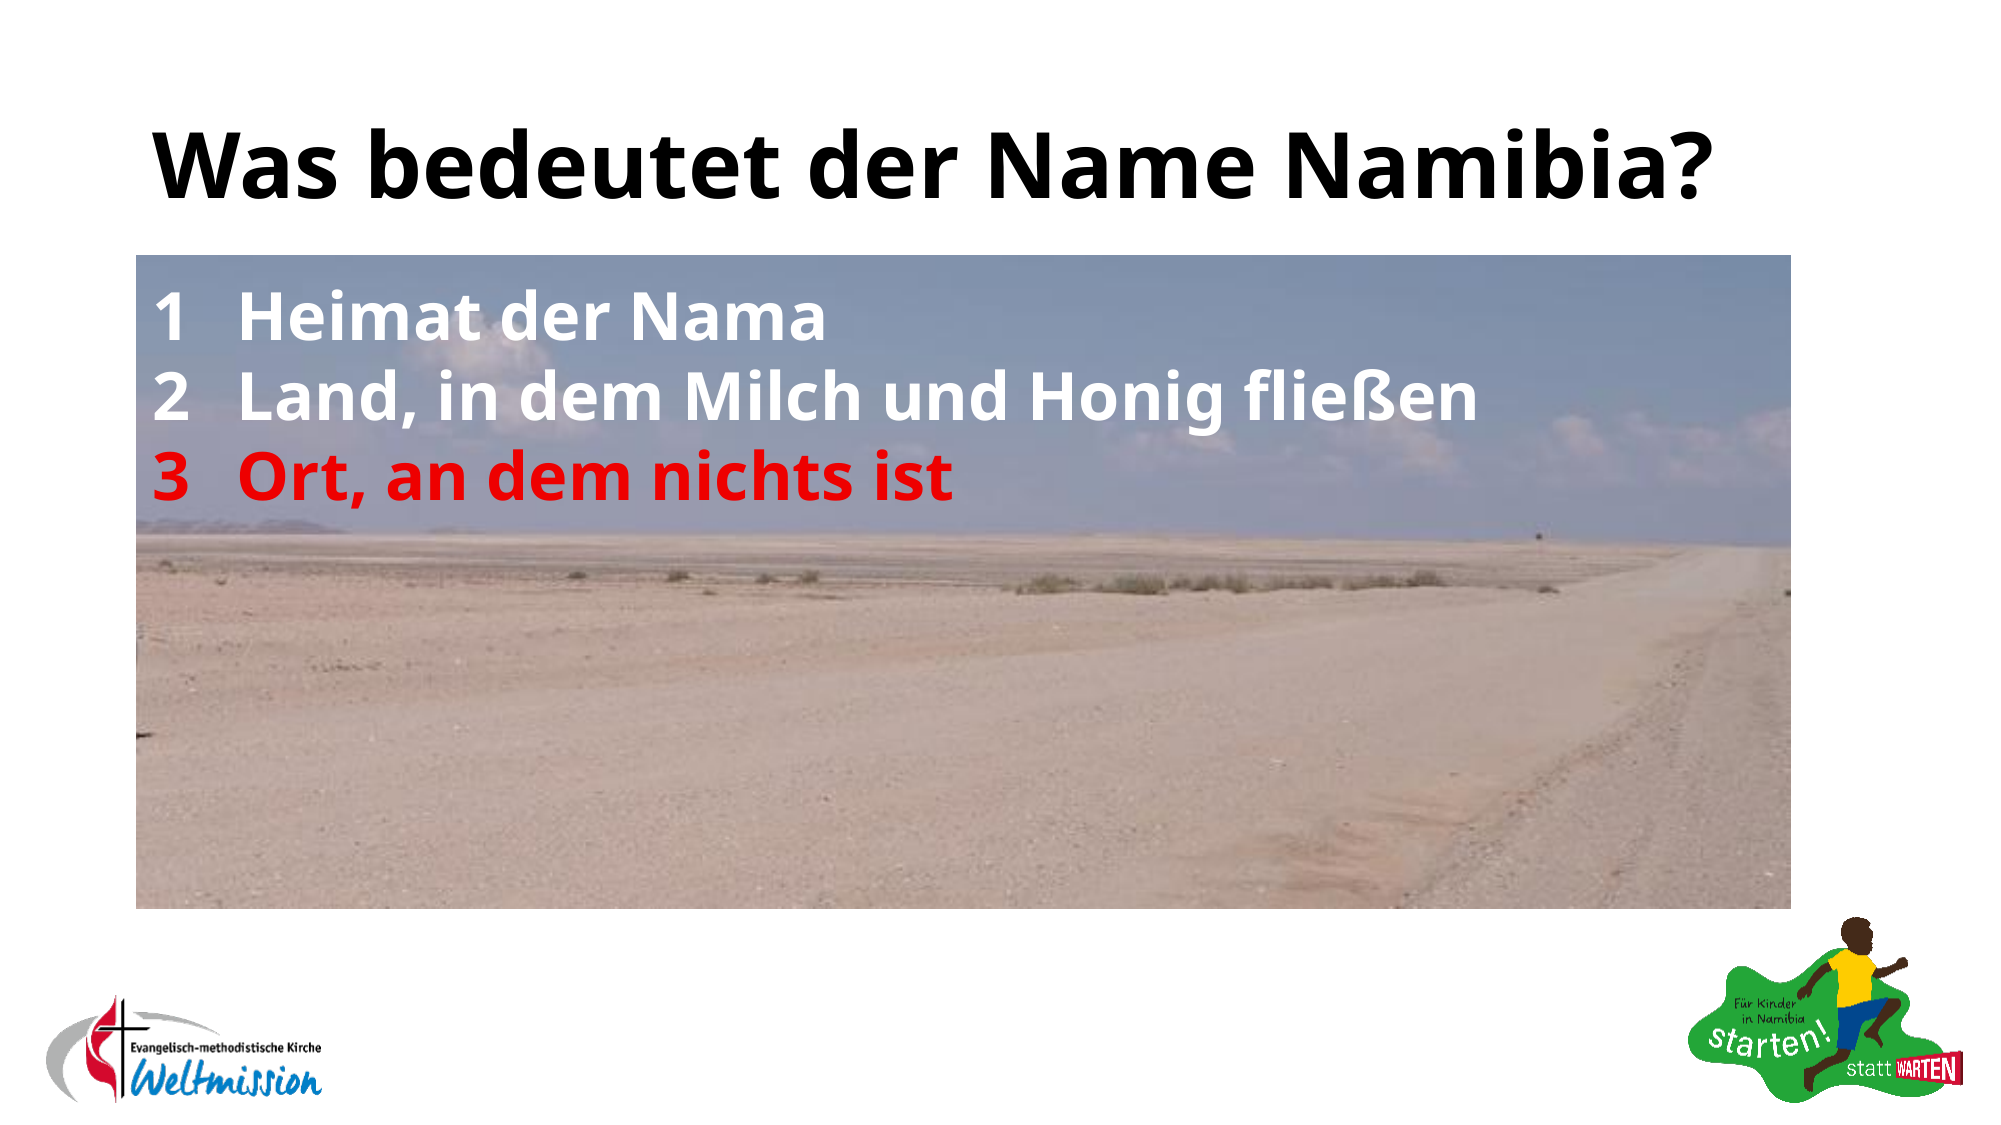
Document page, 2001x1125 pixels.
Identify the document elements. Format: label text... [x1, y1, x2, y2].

picture [1688, 917, 1963, 1103]
picture [46, 995, 322, 1103]
picture [135, 255, 1791, 909]
title Was bedeutet der Name Namibia? [137, 59, 1863, 278]
